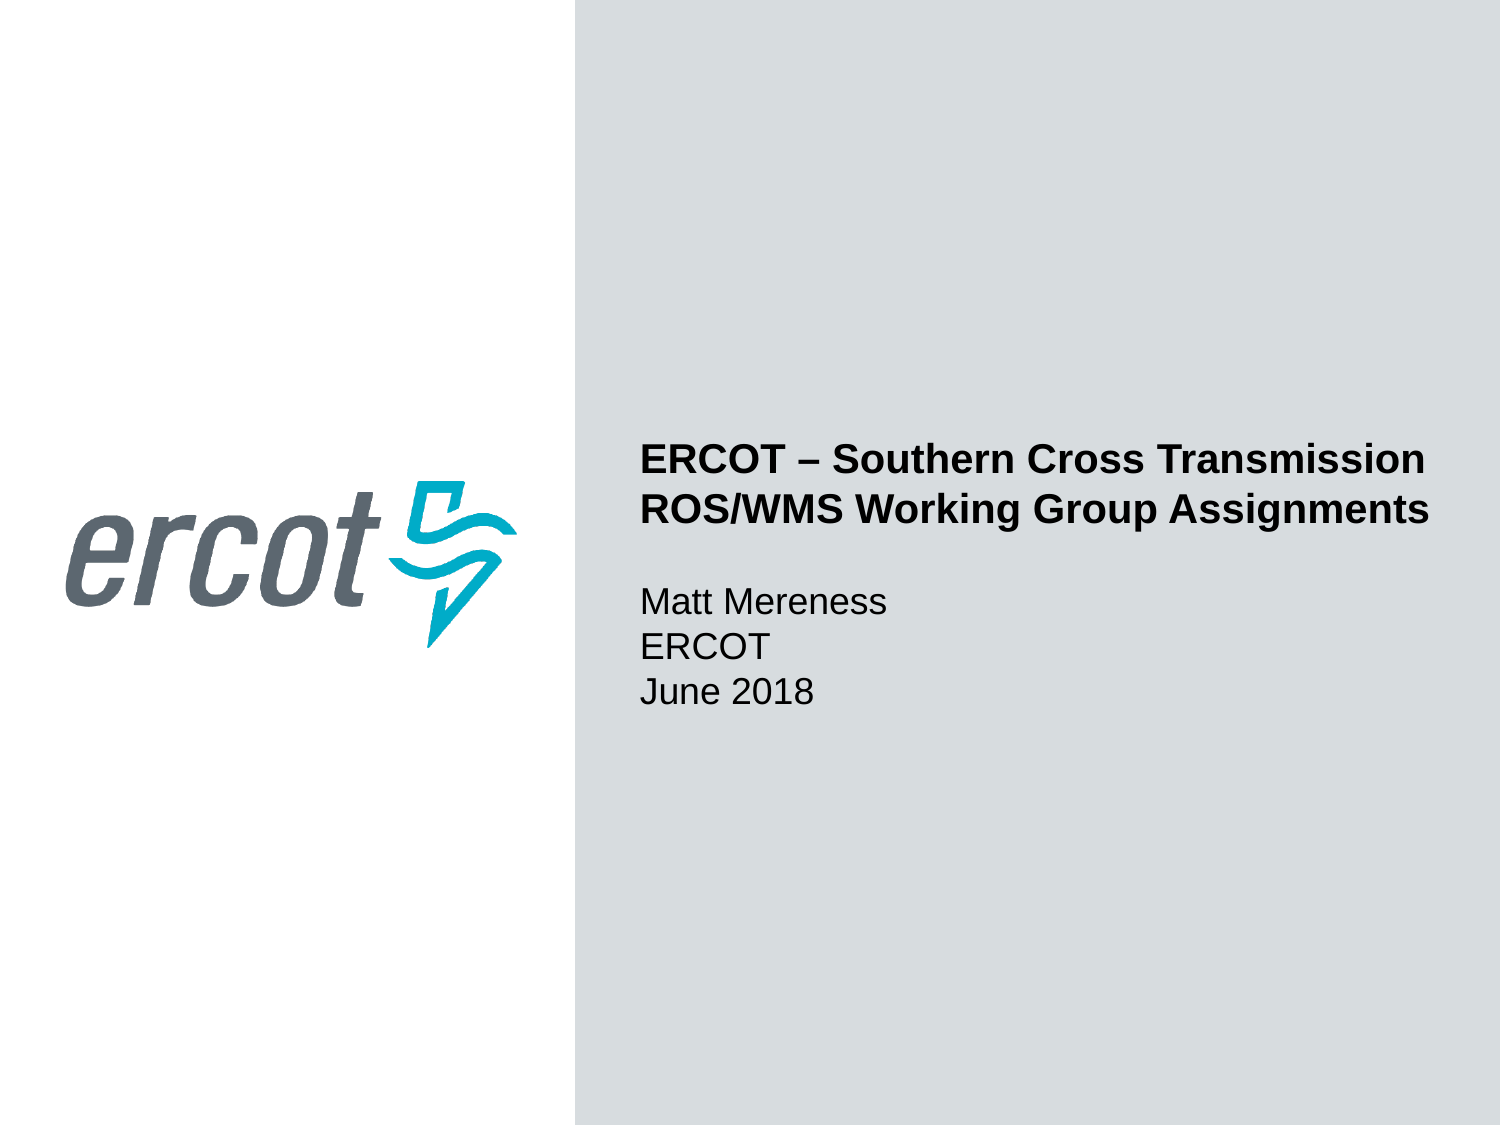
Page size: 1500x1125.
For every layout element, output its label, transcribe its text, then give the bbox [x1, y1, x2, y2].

picture [56, 471, 525, 654]
text_box ERCOT – Southern Cross Transmission ROS/WMS Working Group Assignments Matt Mereness ERCOT June 2018 [624, 424, 1500, 765]
